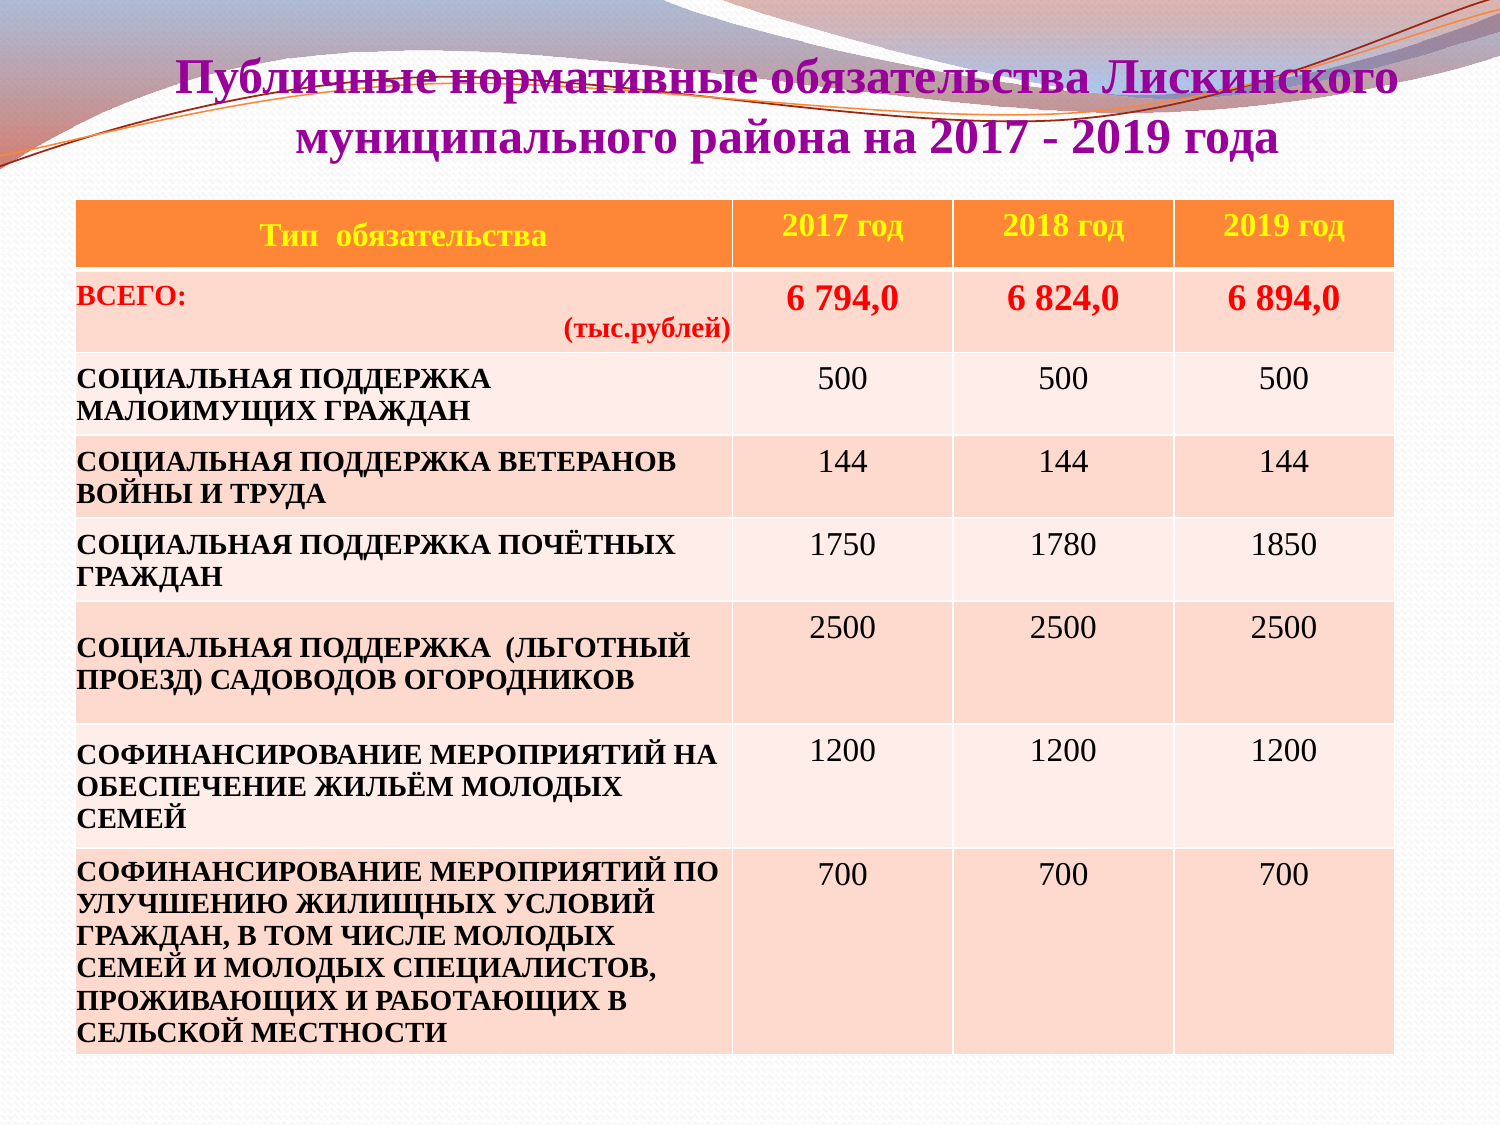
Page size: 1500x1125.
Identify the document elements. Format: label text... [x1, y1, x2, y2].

table_cell 144 [954, 436, 1173, 517]
table_cell 500 [733, 353, 952, 434]
title Публичные нормативные обязательства Лискинского муниципального района на 2017 - 2019 года [75, 35, 1500, 164]
table_cell СОЦИАЛЬНАЯ ПОДДЕРЖКА ПОЧЁТНЫХ ГРАЖДАН [76, 519, 732, 600]
table_cell 2500 [1175, 602, 1394, 723]
table_cell 6 794,0 [733, 272, 952, 352]
table_header Тип обязательства [76, 200, 732, 267]
table_cell 144 [1175, 436, 1394, 517]
table_cell 144 [733, 436, 952, 517]
table_cell СОФИНАНСИРОВАНИЕ МЕРОПРИЯТИЙ НА ОБЕСПЕЧЕНИЕ ЖИЛЬЁМ МОЛОДЫХ СЕМЕЙ [76, 725, 732, 847]
table_cell 1200 [733, 725, 952, 847]
table_cell 1850 [1175, 519, 1394, 600]
table_header 2018 год [954, 200, 1173, 267]
table_cell 700 [1175, 849, 1394, 1054]
table_cell СОЦИАЛЬНАЯ ПОДДЕРЖКА (ЛЬГОТНЫЙ ПРОЕЗД) САДОВОДОВ ОГОРОДНИКОВ [76, 602, 732, 723]
table_cell СОЦИАЛЬНАЯ ПОДДЕРЖКА МАЛОИМУЩИХ ГРАЖДАН [76, 353, 732, 434]
table_cell 6 894,0 [1175, 272, 1394, 352]
table_cell 6 824,0 [954, 272, 1173, 352]
table_cell СОФИНАНСИРОВАНИЕ МЕРОПРИЯТИЙ ПО УЛУЧШЕНИЮ ЖИЛИЩНЫХ УСЛОВИЙ ГРАЖДАН, В ТОМ ЧИСЛЕ МОЛОДЫХ СЕМЕЙ И МОЛОДЫХ СПЕЦИАЛИСТОВ, ПРОЖИВАЮЩИХ И РАБОТАЮЩИХ В СЕЛЬСКОЙ МЕСТНОСТИ [76, 849, 732, 1054]
table_cell 700 [733, 849, 952, 1054]
table_header 2017 год [733, 200, 952, 267]
table_cell 1750 [733, 519, 952, 600]
table_header 2019 год [1175, 200, 1394, 267]
table_cell 500 [1175, 353, 1394, 434]
table_cell 1200 [1175, 725, 1394, 847]
table_cell ВСЕГО: (тыс.рублей) [76, 272, 732, 352]
table_cell 2500 [733, 602, 952, 723]
table_cell 700 [954, 849, 1173, 1054]
table_cell СОЦИАЛЬНАЯ ПОДДЕРЖКА ВЕТЕРАНОВ ВОЙНЫ И ТРУДА [76, 436, 732, 517]
table_cell 1200 [954, 725, 1173, 847]
table_cell 1780 [954, 519, 1173, 600]
table_cell 2500 [954, 602, 1173, 723]
table_cell 500 [954, 353, 1173, 434]
